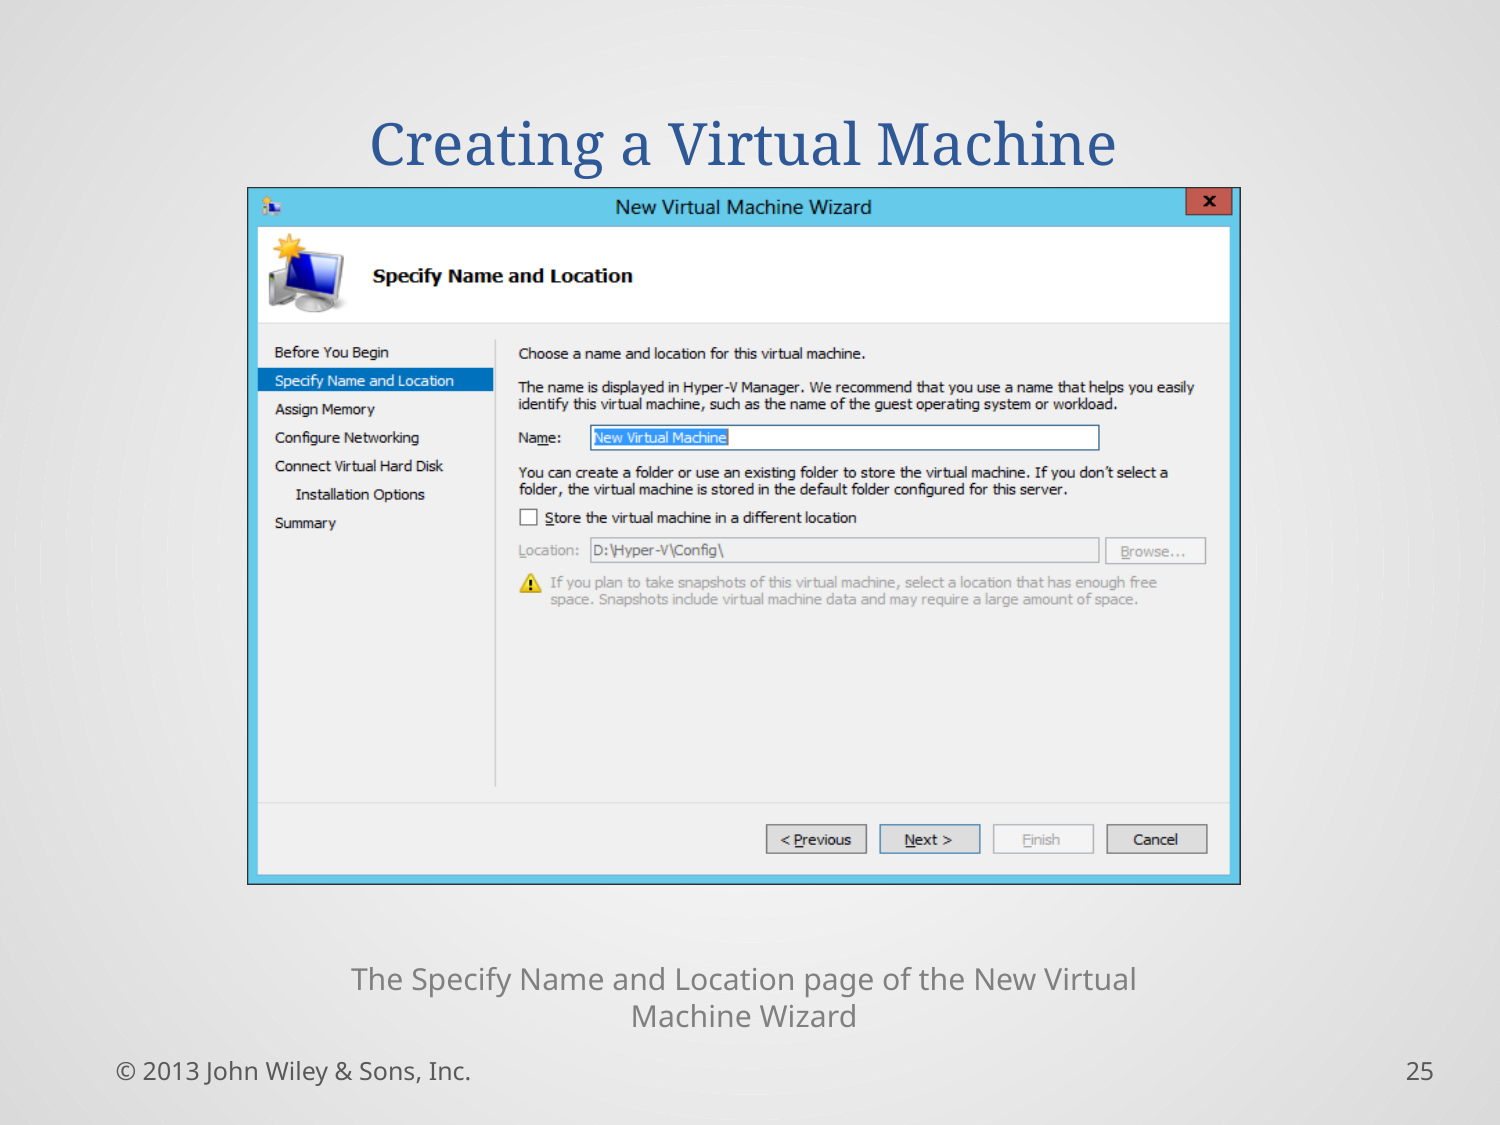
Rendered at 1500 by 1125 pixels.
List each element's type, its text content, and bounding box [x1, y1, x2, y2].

title Creating a Virtual Machine [275, 37, 1213, 185]
slide_number 25 [1401, 1042, 1494, 1103]
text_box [247, 187, 1241, 933]
footer © 2013 John Wiley & Sons, Inc. [108, 1042, 576, 1103]
list The Specify Name and Location page of the New Virtual Machine Wizard [275, 953, 1213, 1041]
